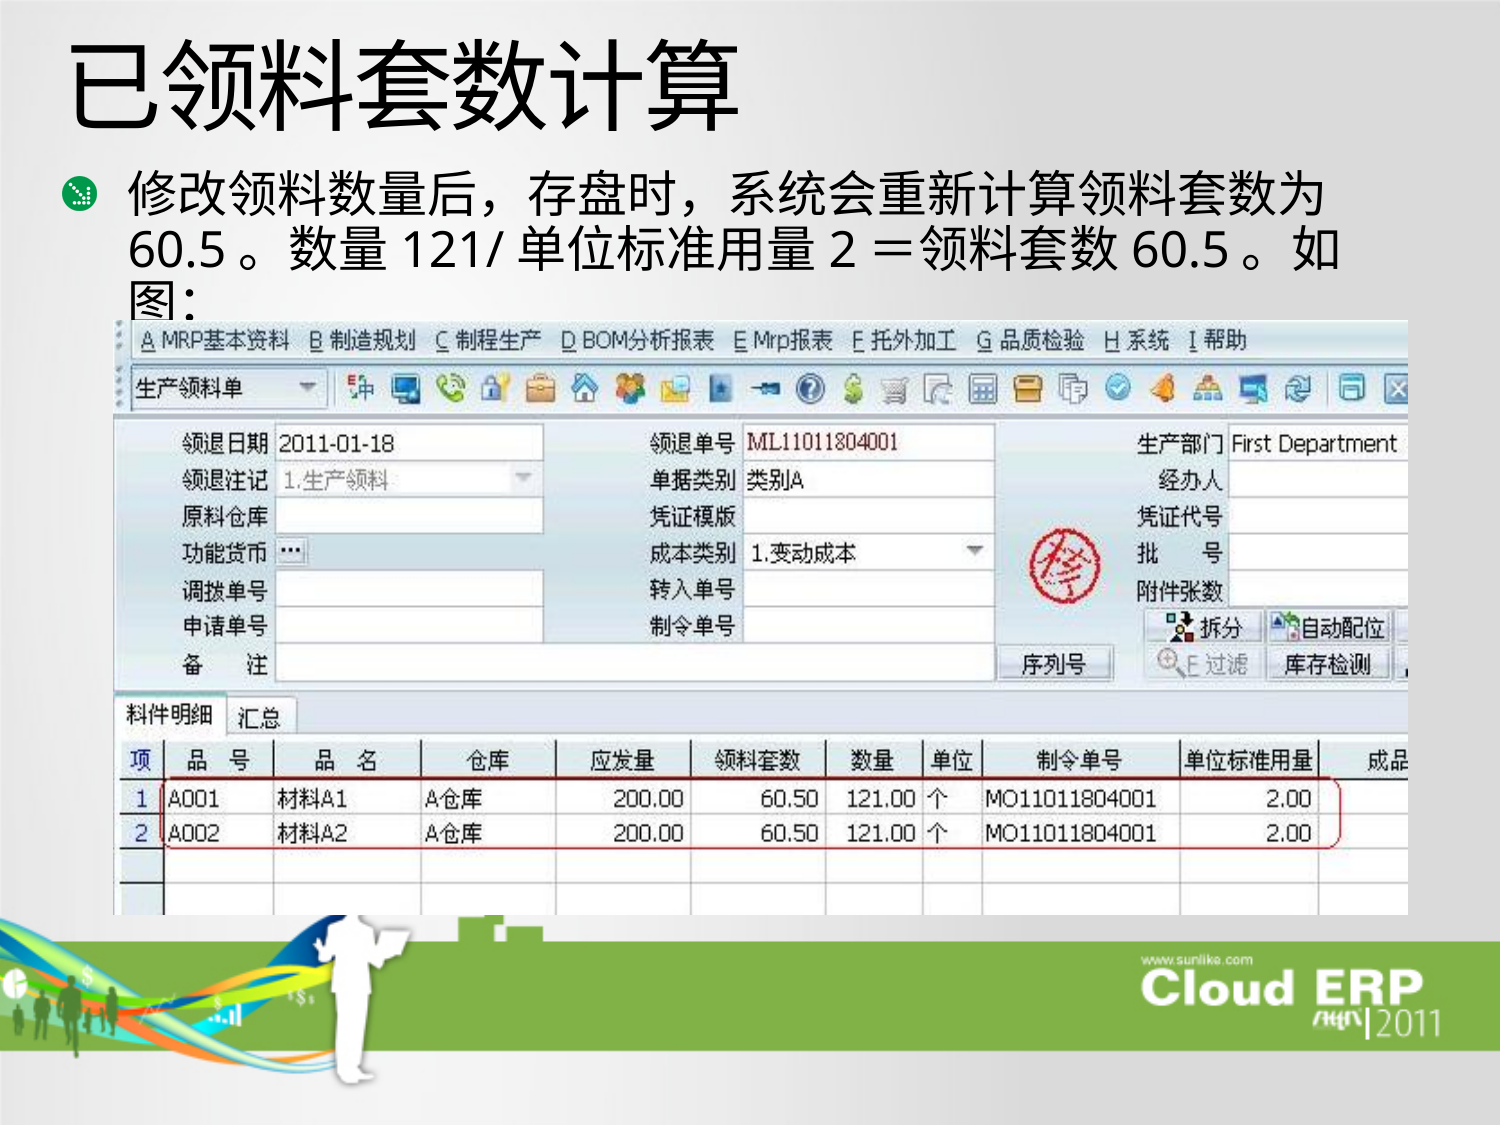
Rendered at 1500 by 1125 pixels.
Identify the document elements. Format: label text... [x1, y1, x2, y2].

list 修改领料数量后，存盘时，系统会重新计算领料套数为60.5。数量121/单位标准用量2＝领料套数60.5。如图： [62, 169, 1438, 919]
title 已领料套数计算 [62, 37, 1438, 147]
picture [0, 0, 1500, 1125]
